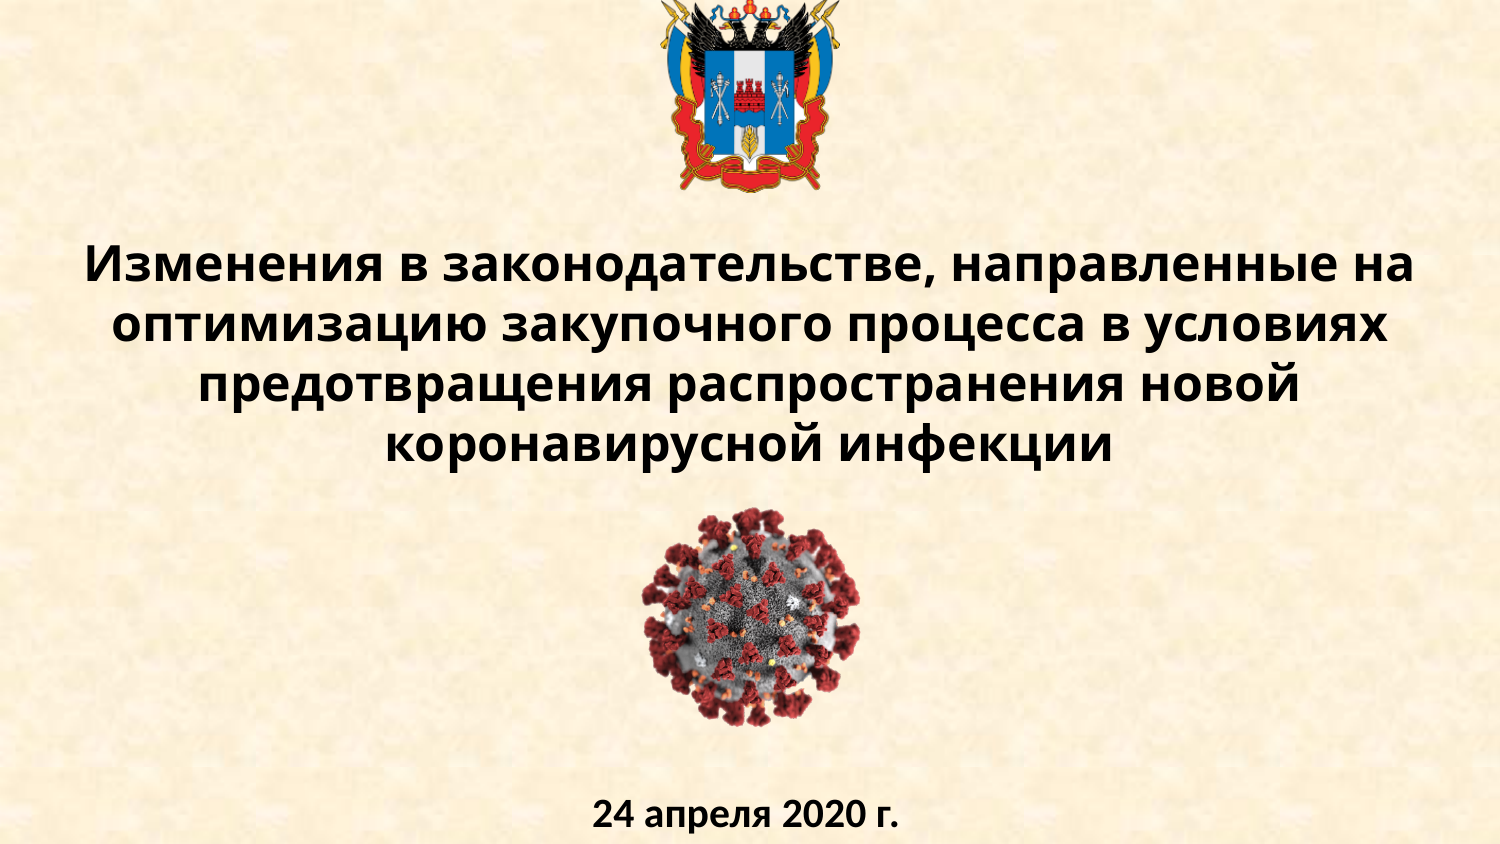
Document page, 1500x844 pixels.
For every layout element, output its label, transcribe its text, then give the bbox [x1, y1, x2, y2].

text_box Изменения в законодательстве, направленные на оптимизацию закупочного процесса в условиях предотвращения распространения новой коронавирусной инфекции [0, 210, 1500, 493]
text_box 24 апреля 2020 г. [0, 778, 1500, 843]
picture [0, 0, 1500, 210]
picture [0, 492, 1500, 778]
